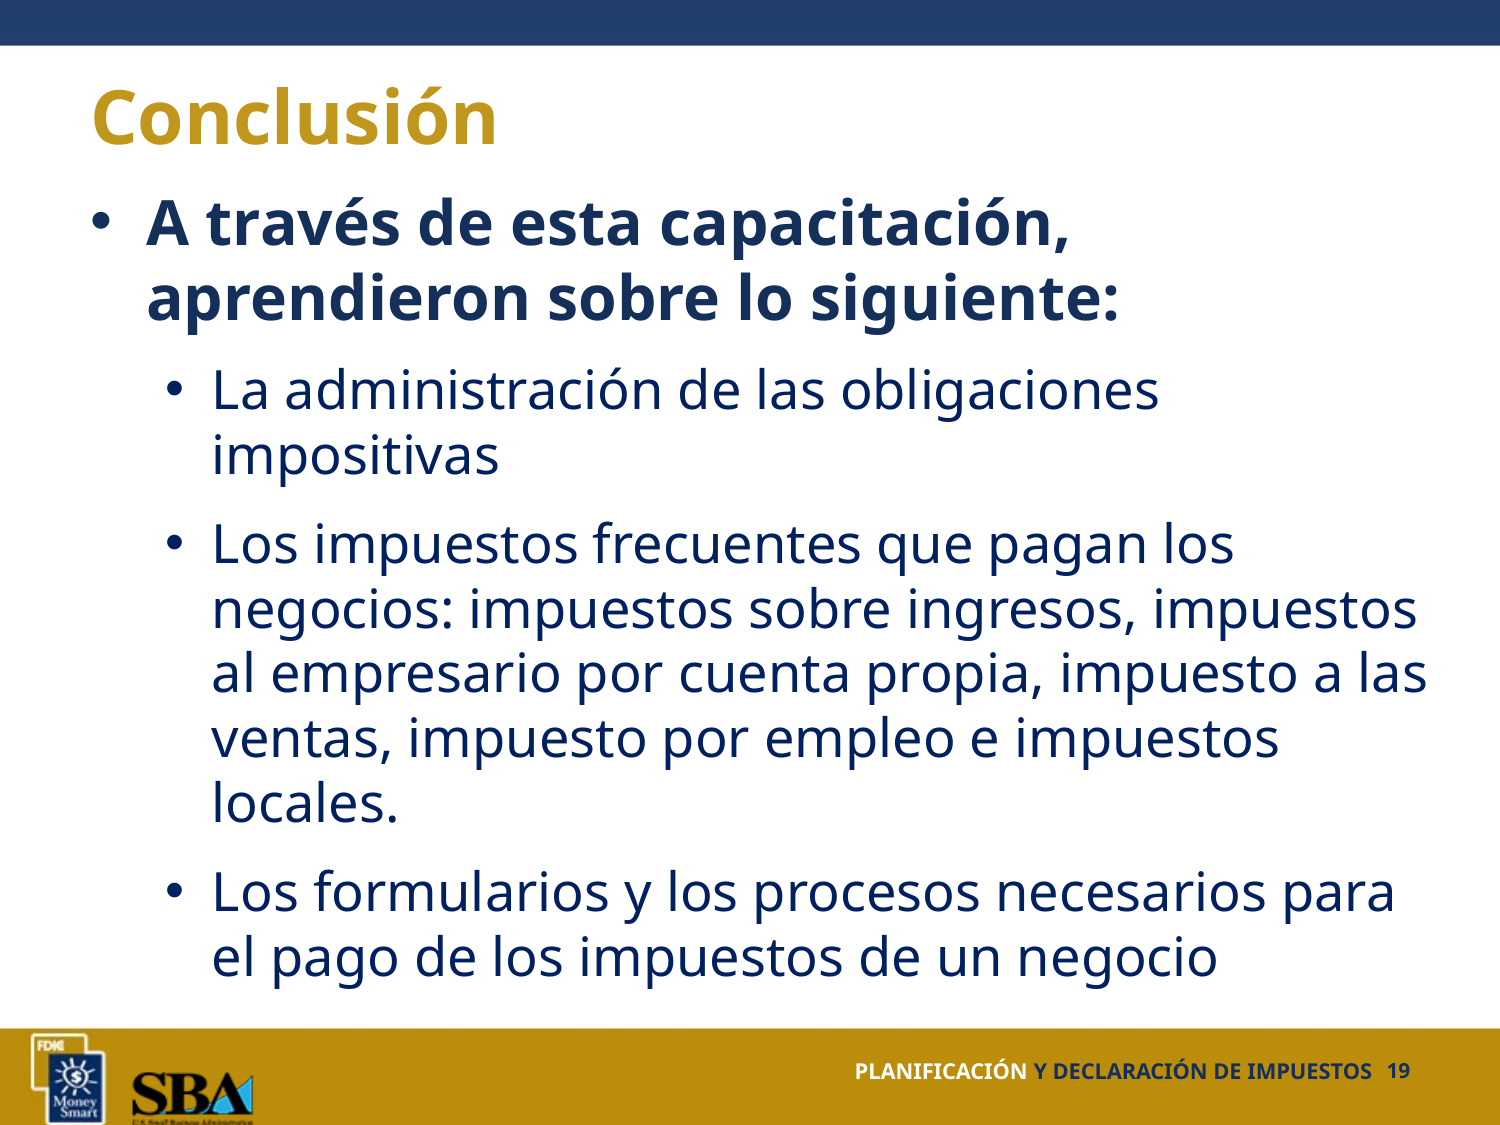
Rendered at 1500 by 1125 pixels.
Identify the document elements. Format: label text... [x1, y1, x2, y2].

list A través de esta capacitación, aprendieron sobre lo siguiente: La administración de las obligaciones impositivas Los impuestos frecuentes que pagan los negocios: impuestos sobre ingresos, impuestos al empresario por cuenta propia, impuesto a las ventas, impuesto por empleo e impuestos locales. Los formularios y los procesos necesarios para el pago de los impuestos de un negocio [74, 174, 1451, 876]
title Conclusión [74, 62, 1426, 163]
picture [0, 0, 1500, 1125]
